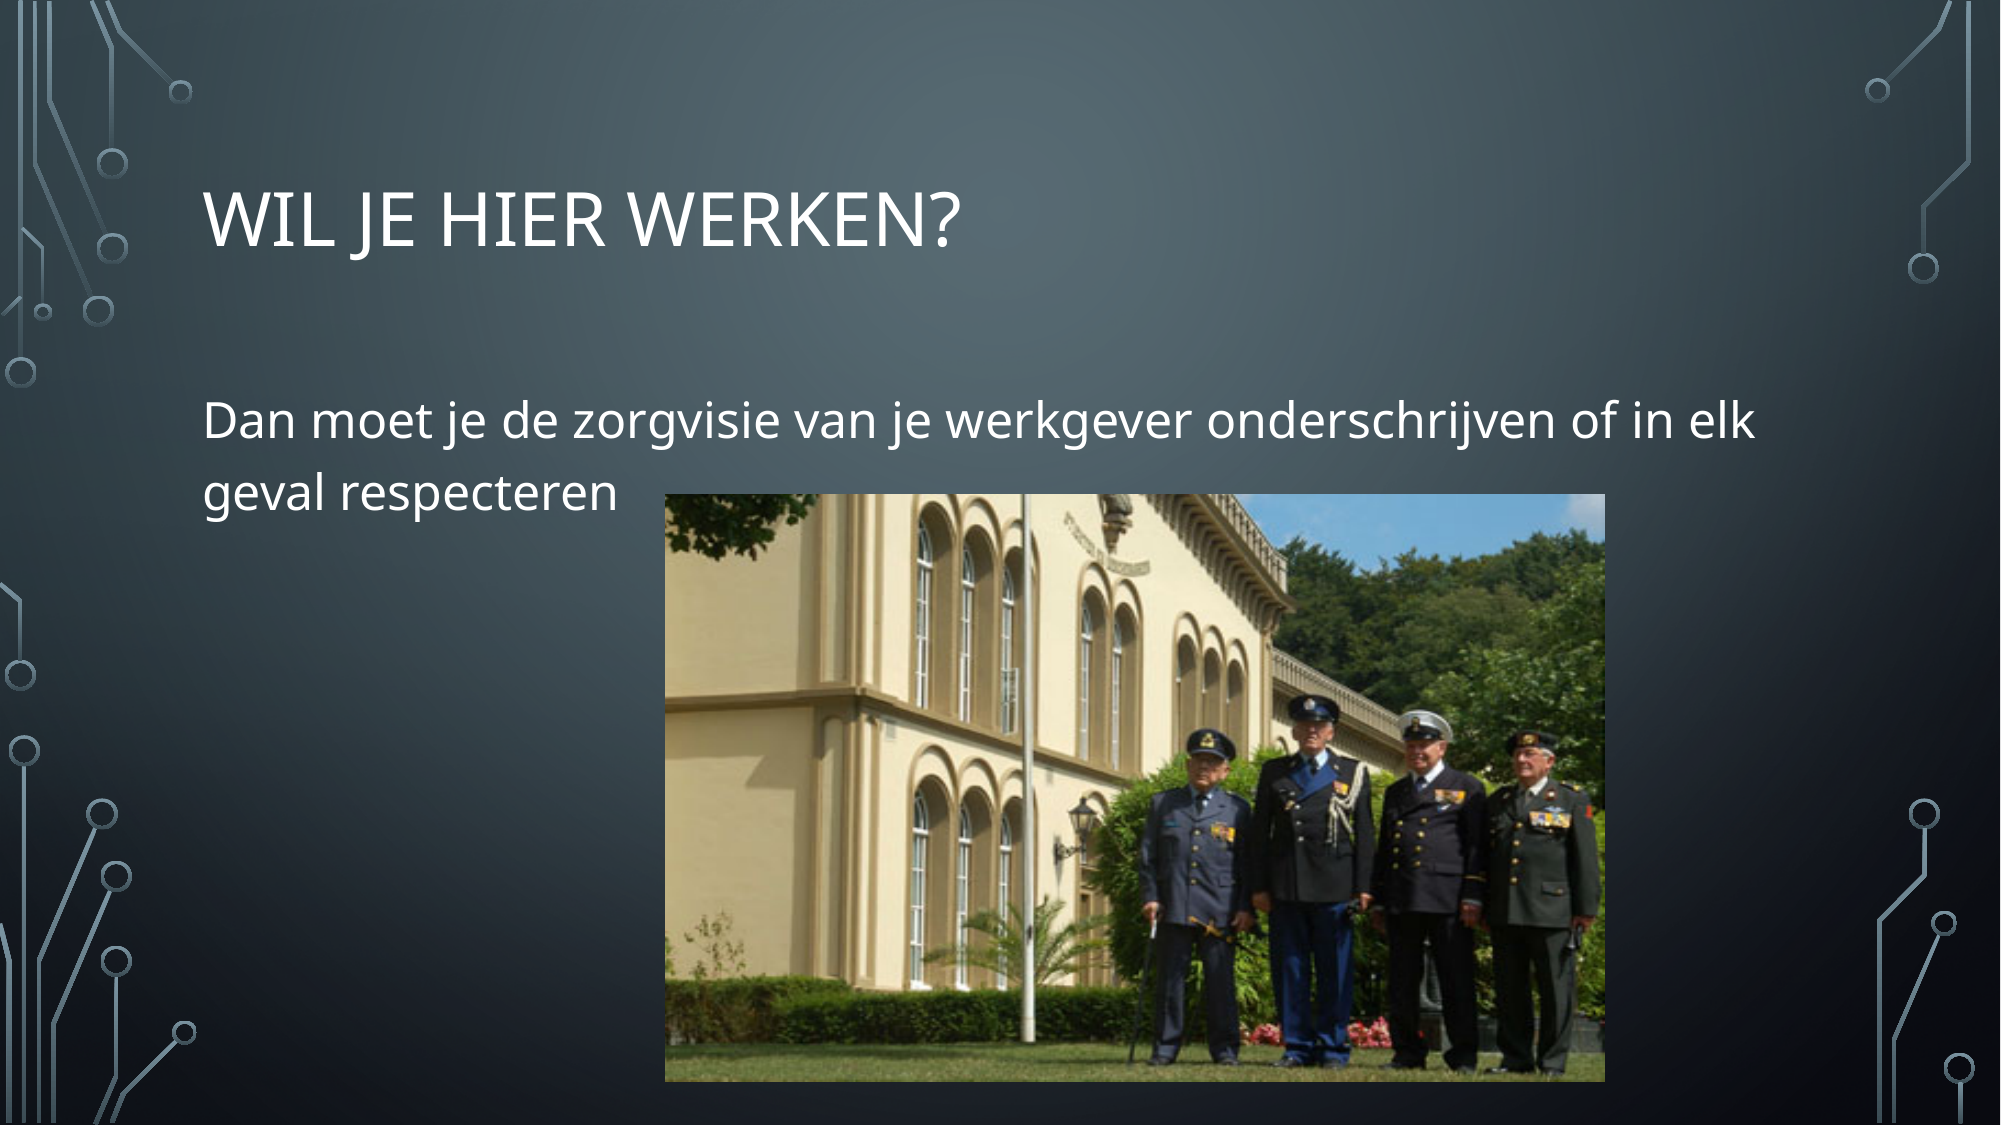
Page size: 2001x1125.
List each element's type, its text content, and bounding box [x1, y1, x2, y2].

title Wil je hier werken? [187, 101, 1813, 344]
picture [665, 494, 1605, 1082]
list Dan moet je de zorgvisie van je werkgever onderschrijven of in elk geval respecteren [187, 369, 1813, 950]
